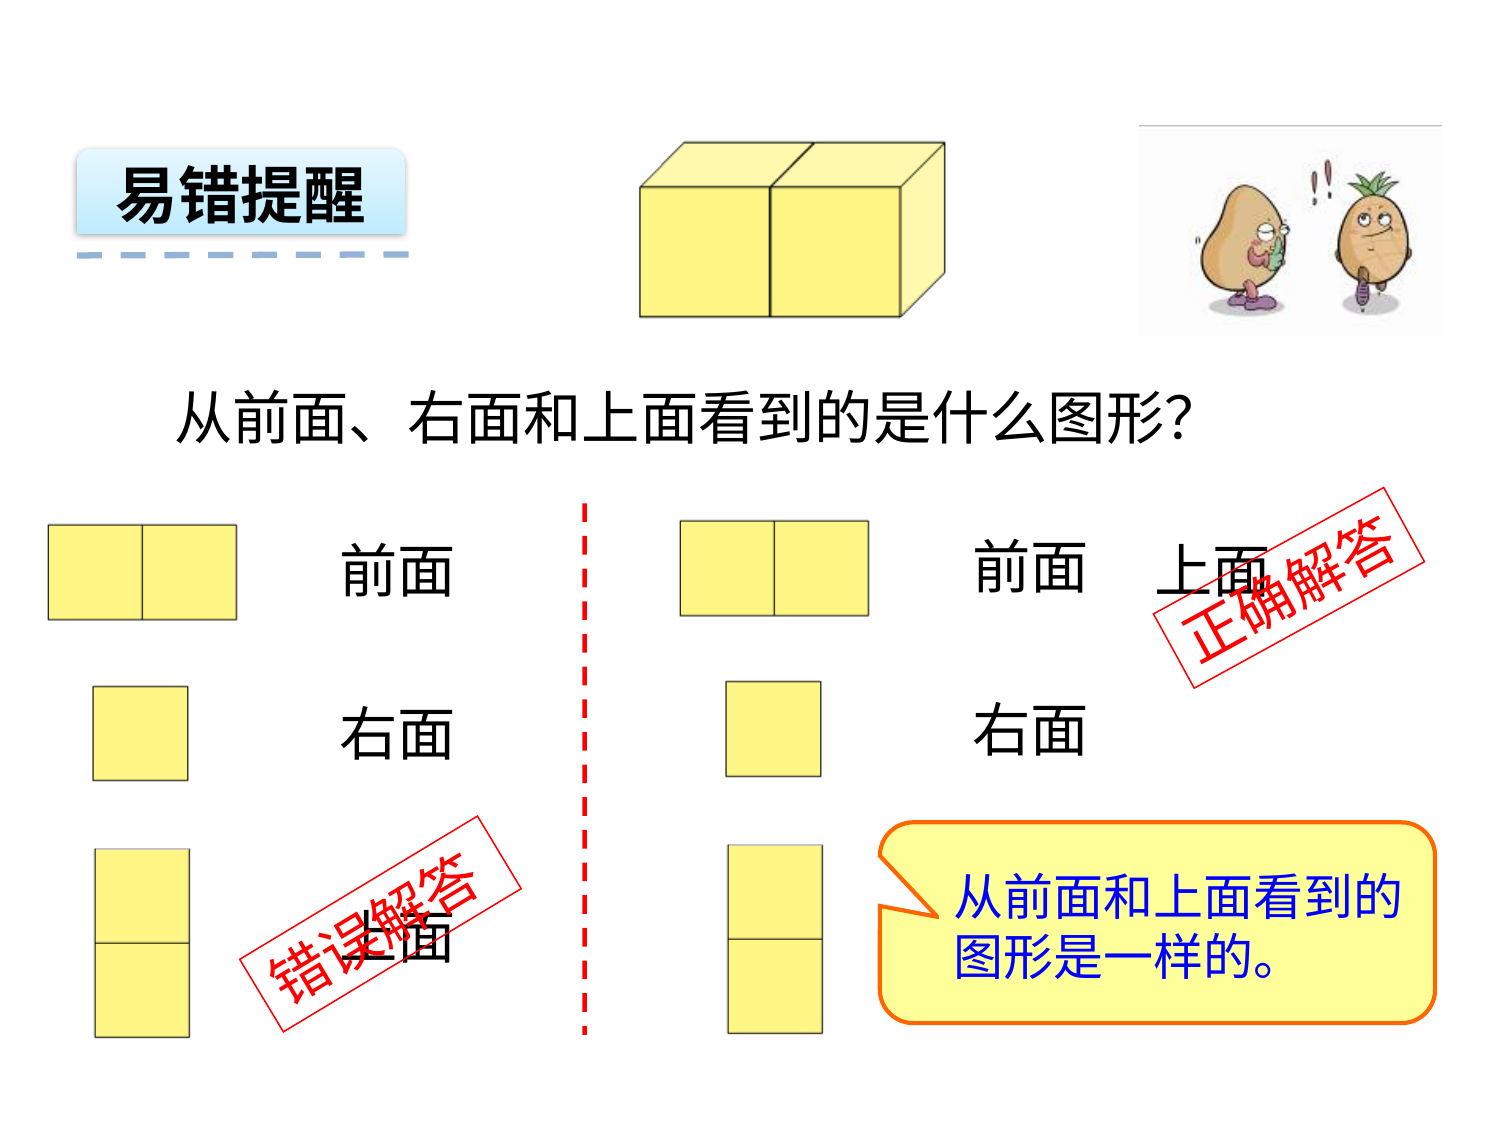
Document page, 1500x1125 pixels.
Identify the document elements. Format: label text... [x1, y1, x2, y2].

text_box 前面 [325, 527, 472, 612]
text_box 前面 [957, 522, 1105, 608]
text_box 上面 [325, 893, 348, 907]
text_box 错误解答 [239, 816, 522, 1032]
text_box 上面 [1140, 527, 1287, 612]
text_box 从前面、右面和上面看到的是什么图形？ [159, 373, 1270, 459]
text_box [879, 822, 1436, 1024]
text_box 易错提醒 [76, 148, 406, 235]
picture [608, 122, 971, 339]
picture [1139, 125, 1442, 337]
text_box 上面 [375, 919, 472, 978]
picture [40, 519, 243, 624]
picture [721, 679, 826, 783]
text_box 正确解答 [1153, 487, 1425, 689]
picture [673, 515, 876, 620]
text_box 右面 [325, 689, 472, 775]
picture [721, 839, 830, 1041]
picture [88, 843, 197, 1045]
text_box 右面 [957, 685, 1105, 771]
picture [88, 683, 193, 788]
